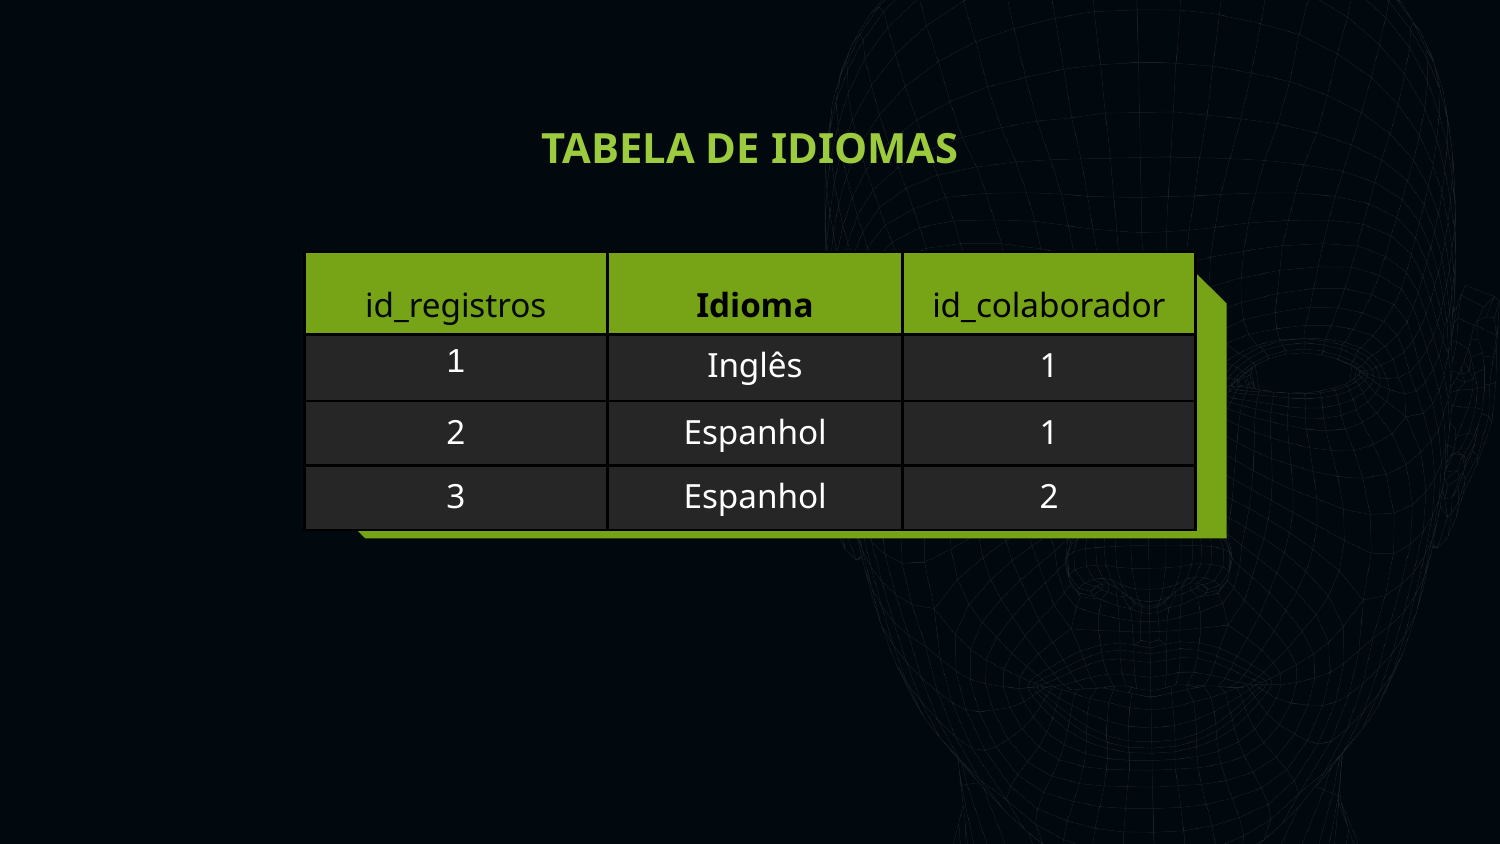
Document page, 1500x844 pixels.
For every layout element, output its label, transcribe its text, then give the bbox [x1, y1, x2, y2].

table_cell 2 [306, 402, 606, 464]
table_cell 1 [904, 336, 1194, 400]
table_header id_colaborador [904, 253, 1194, 333]
table_cell 1 [904, 402, 1194, 464]
table_cell Espanhol [609, 467, 901, 529]
text_box TABELA DE IDIOMAS [207, 106, 1293, 187]
text_box [357, 274, 1227, 539]
table_cell Inglês [609, 336, 901, 400]
table_header Idioma [609, 253, 901, 333]
table_cell Espanhol [609, 402, 901, 464]
table_cell 1 [306, 336, 606, 400]
table_cell 3 [306, 467, 606, 529]
table_cell 2 [904, 467, 1194, 529]
table_header id_registros [306, 253, 606, 333]
